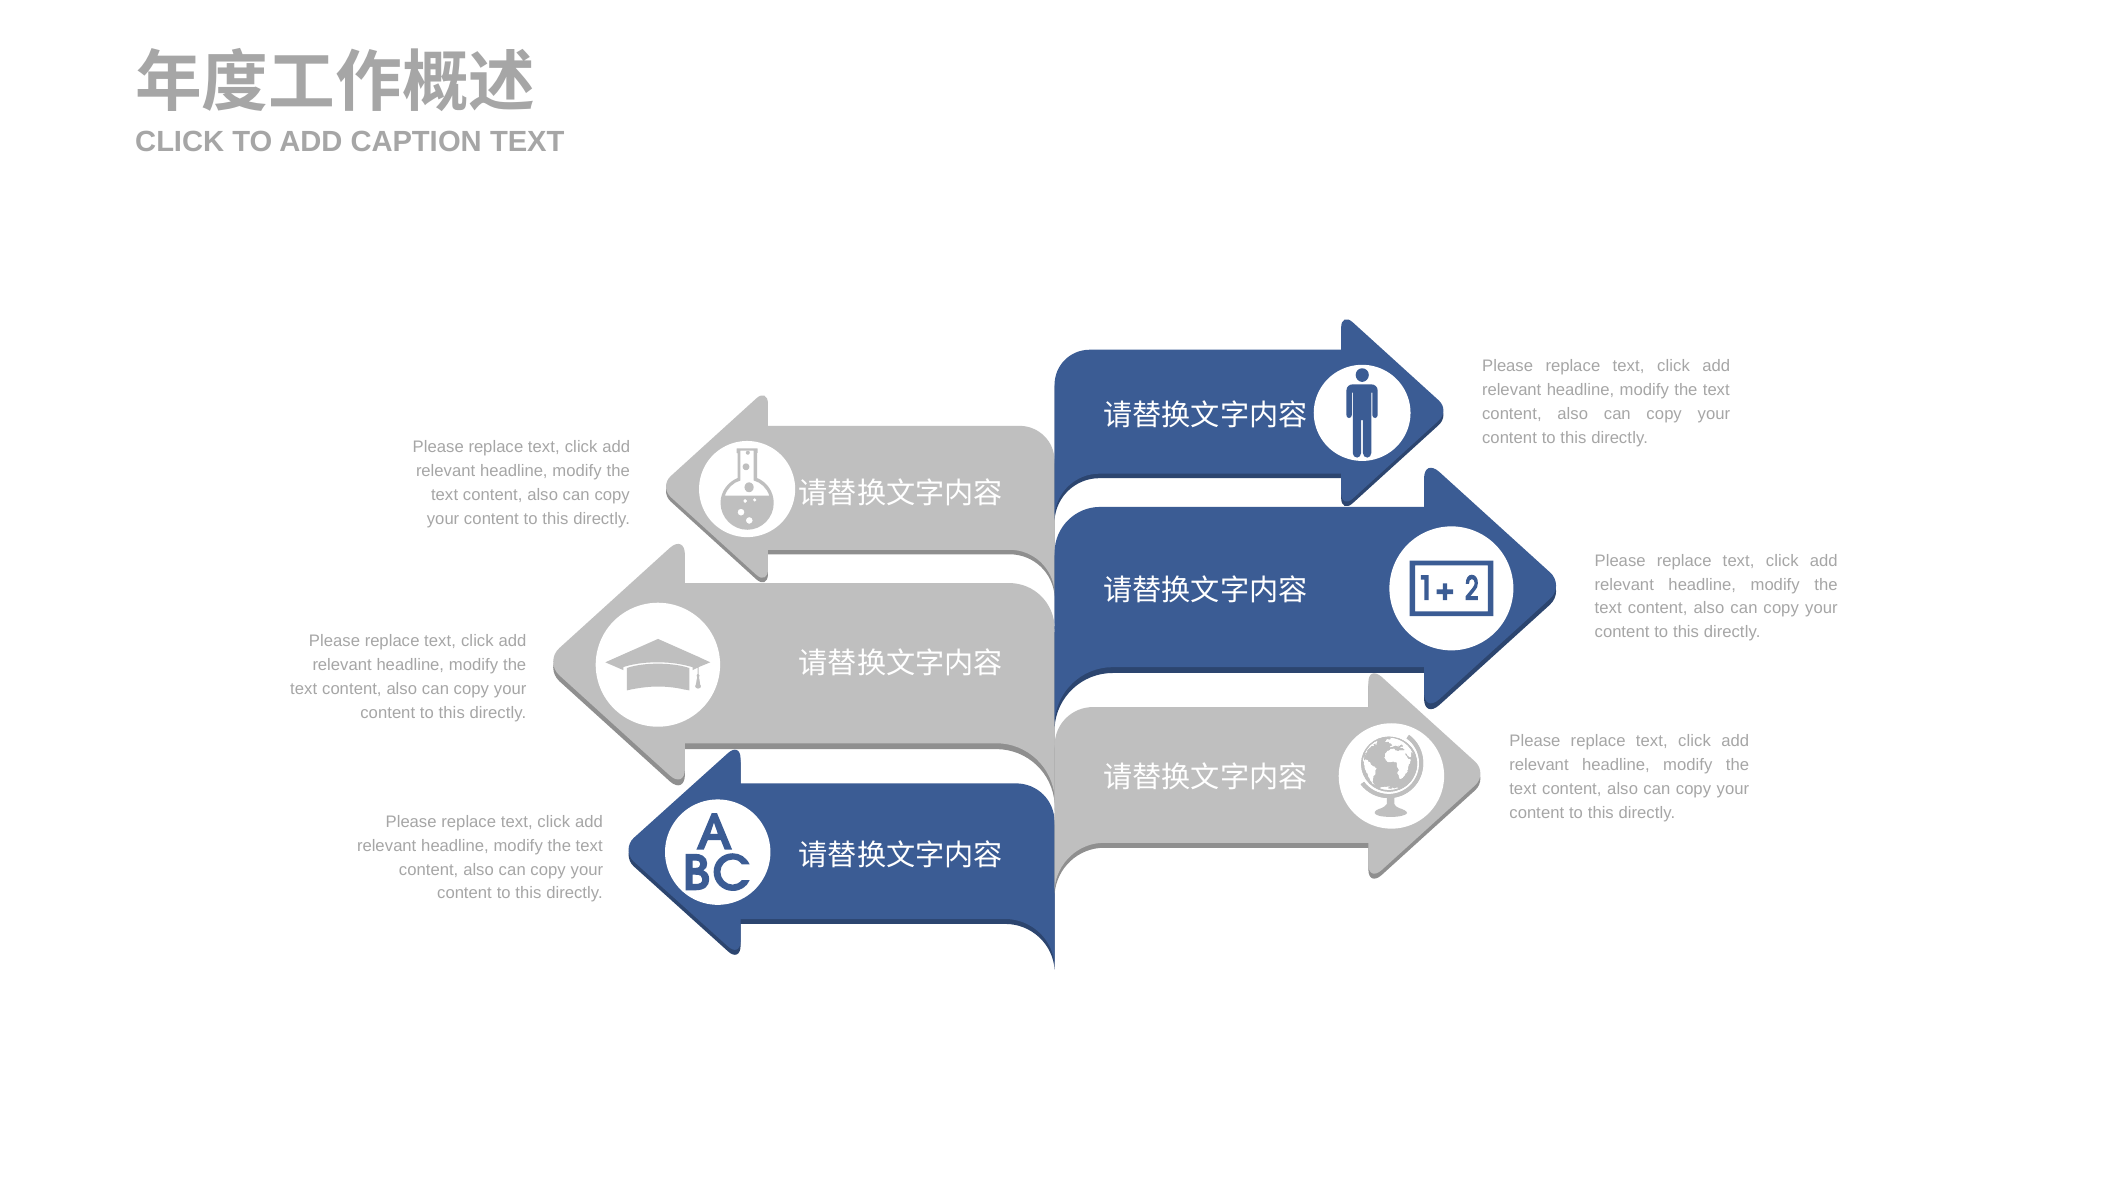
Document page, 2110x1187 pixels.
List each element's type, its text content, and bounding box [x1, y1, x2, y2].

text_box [1054, 728, 1483, 894]
text_box Please replace text, click add relevant headline, modify the text content, also can copy your content to this directly. [373, 421, 652, 539]
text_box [595, 602, 721, 727]
text_box 年度工作概述 [135, 38, 596, 119]
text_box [699, 440, 796, 538]
text_box Please replace text, click add relevant headline, modify the text content, also can copy your content to this directly. [261, 615, 548, 733]
text_box CLICK TO ADD CAPTION TEXT [135, 122, 596, 158]
text_box Please replace text, click add relevant headline, modify the text content, also can copy your content to this directly. [1488, 715, 1771, 833]
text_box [1054, 464, 1559, 728]
text_box Please replace text, click add relevant headline, modify the text content, also can copy your content to this directly. [319, 796, 625, 913]
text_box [626, 804, 1055, 970]
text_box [551, 540, 1054, 804]
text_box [1054, 316, 1446, 464]
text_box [664, 392, 1054, 540]
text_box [1313, 364, 1411, 461]
text_box Please replace text, click add relevant headline, modify the text content, also can copy your content to this directly. [1573, 535, 1859, 652]
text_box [1389, 526, 1514, 651]
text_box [1338, 723, 1445, 829]
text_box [664, 799, 771, 905]
text_box Please replace text, click add relevant headline, modify the text content, also can copy your content to this directly. [1461, 340, 1752, 458]
